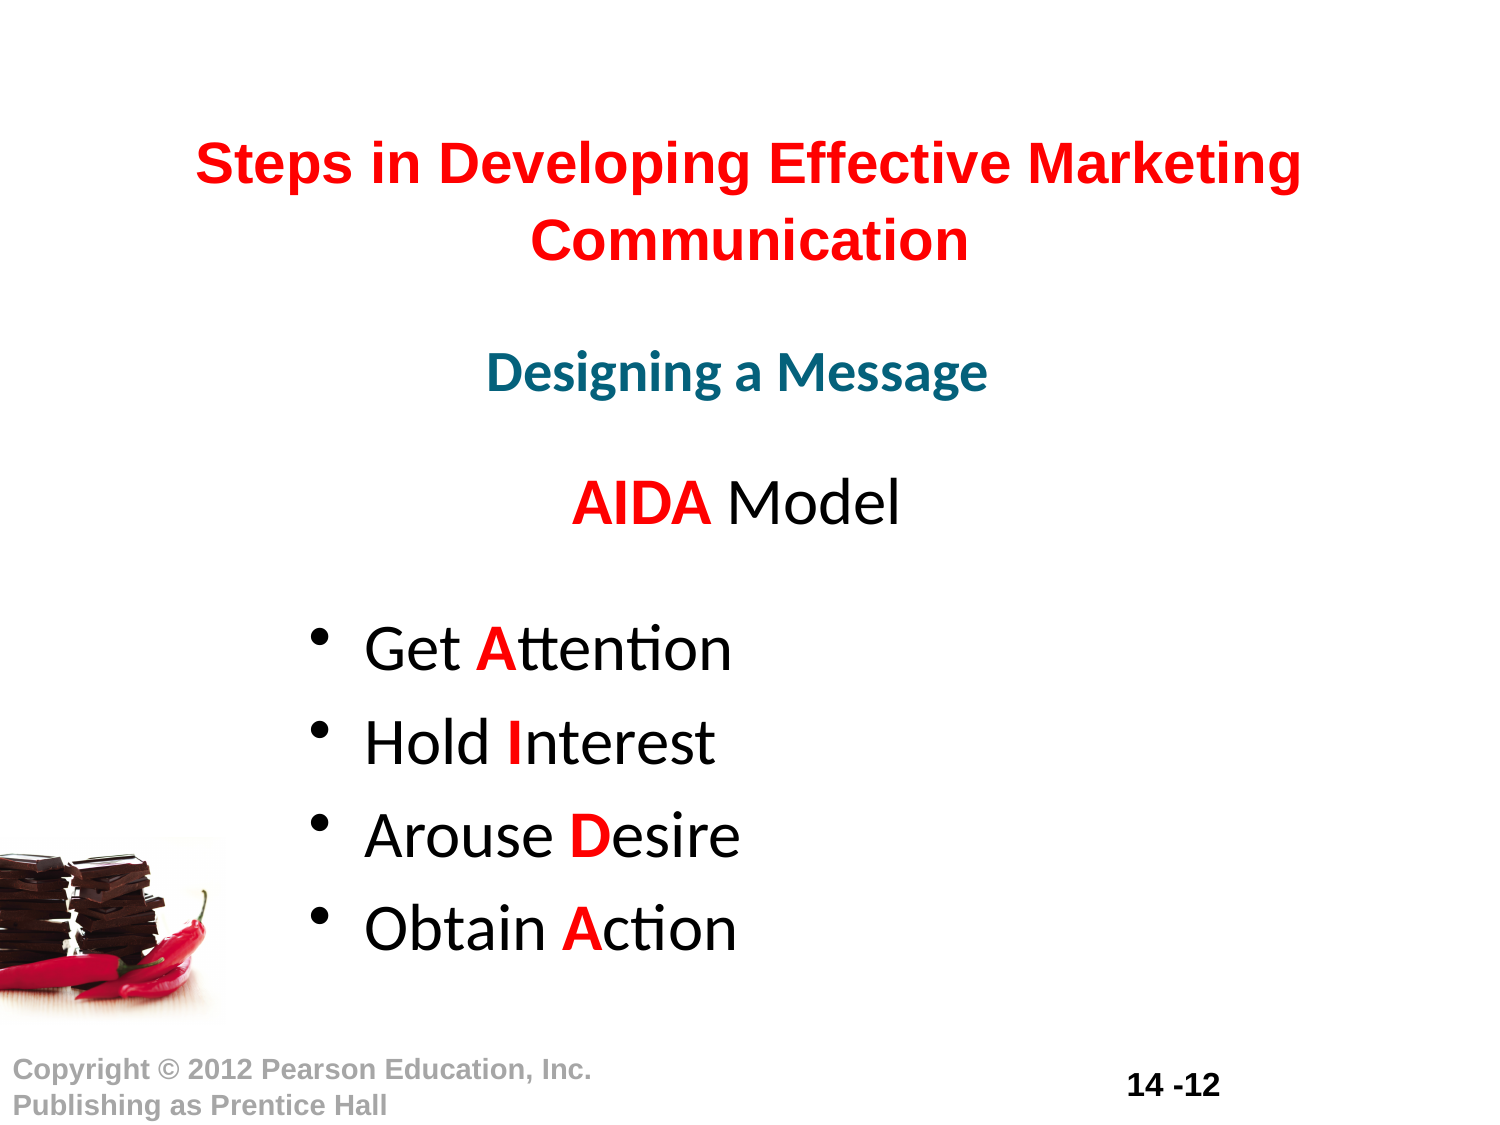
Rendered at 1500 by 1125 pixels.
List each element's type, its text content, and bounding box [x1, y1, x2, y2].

list AIDA Model Get Attention Hold Interest Arouse Desire Obtain Action [237, 449, 1238, 1001]
list Designing a Message [149, 337, 1326, 401]
picture [0, 837, 226, 1025]
title Steps in Developing Effective Marketing Communication [112, 62, 1388, 251]
